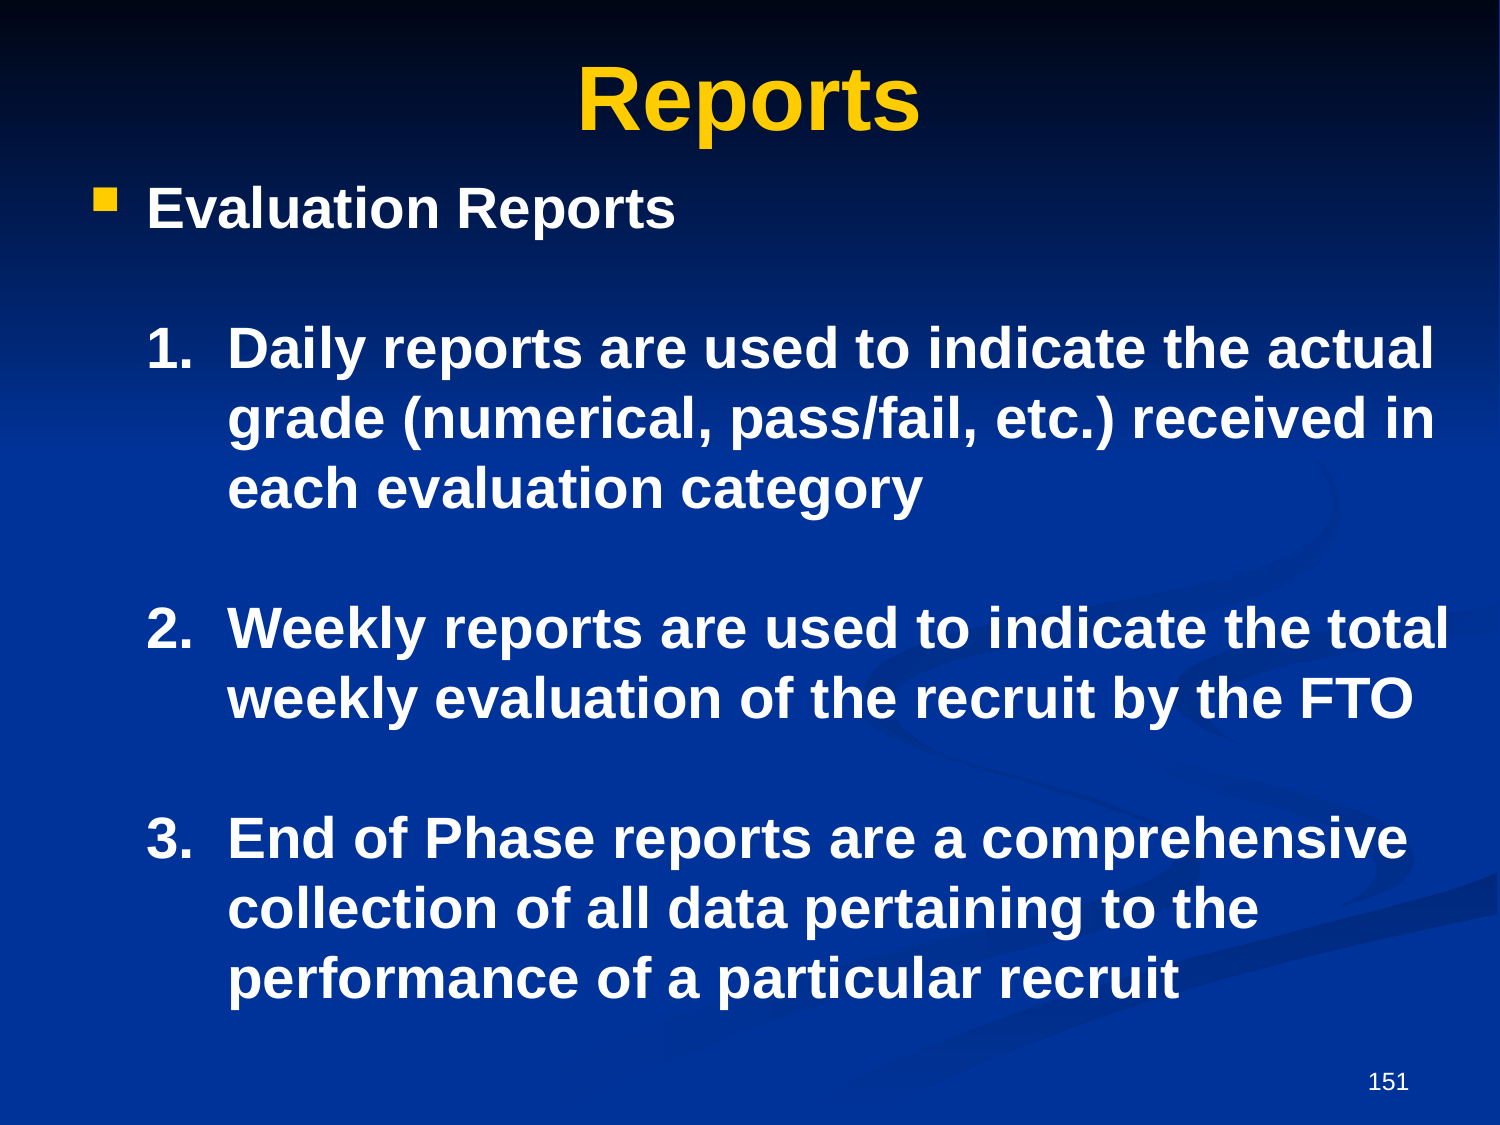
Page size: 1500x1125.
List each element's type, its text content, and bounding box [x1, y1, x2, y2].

list Evaluation Reports 1. Daily reports are used to indicate the actual grade (numerical, pass/fail, etc.) received in each evaluation category 2. Weekly reports are used to indicate the total weekly evaluation of the recruit by the FTO 3. End of Phase reports are a comprehensive collection of all data pertaining to the performance of a particular recruit [74, 162, 1500, 1076]
slide_number 151 [1074, 1076, 1426, 1104]
title Reports [74, 0, 1426, 162]
